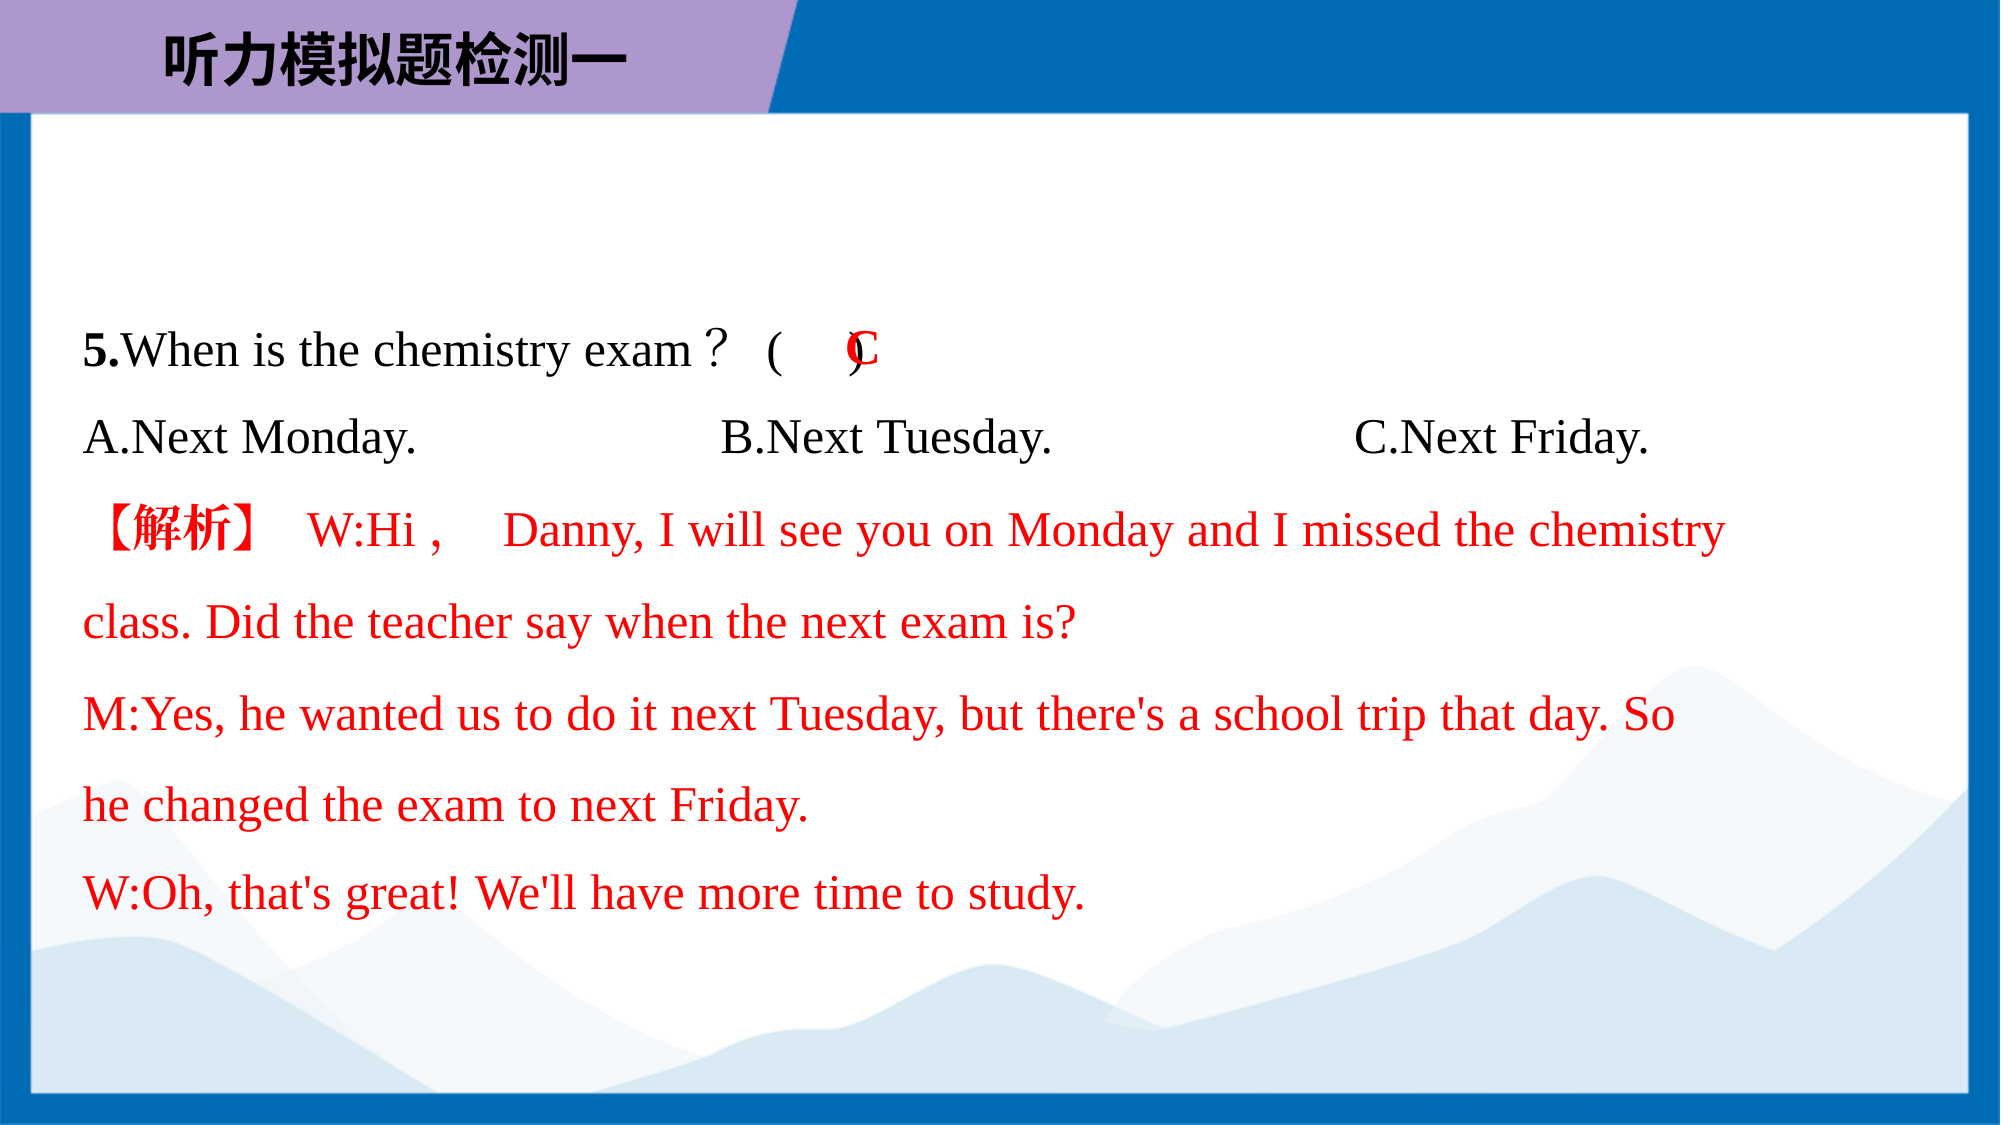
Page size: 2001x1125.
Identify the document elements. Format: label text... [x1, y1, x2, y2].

text_box C [826, 287, 899, 366]
picture [0, 0, 2000, 1125]
text_box A.Next Monday. B.Next Tuesday. C.Next Friday. [82, 376, 1917, 455]
text_box 5.When is the chemistry exam？( ) [82, 288, 1917, 367]
text_box 【解析】 W:Hi， Danny, I will see you on Monday and I missed the chemistry class. Did the teacher say when the next exam is? M:Yes, he wanted us to do it next Tuesday, but there's a school trip that day. So he changed the exam to next Friday. W:Oh, that's great! We'll have more time to study. [82, 465, 1917, 910]
